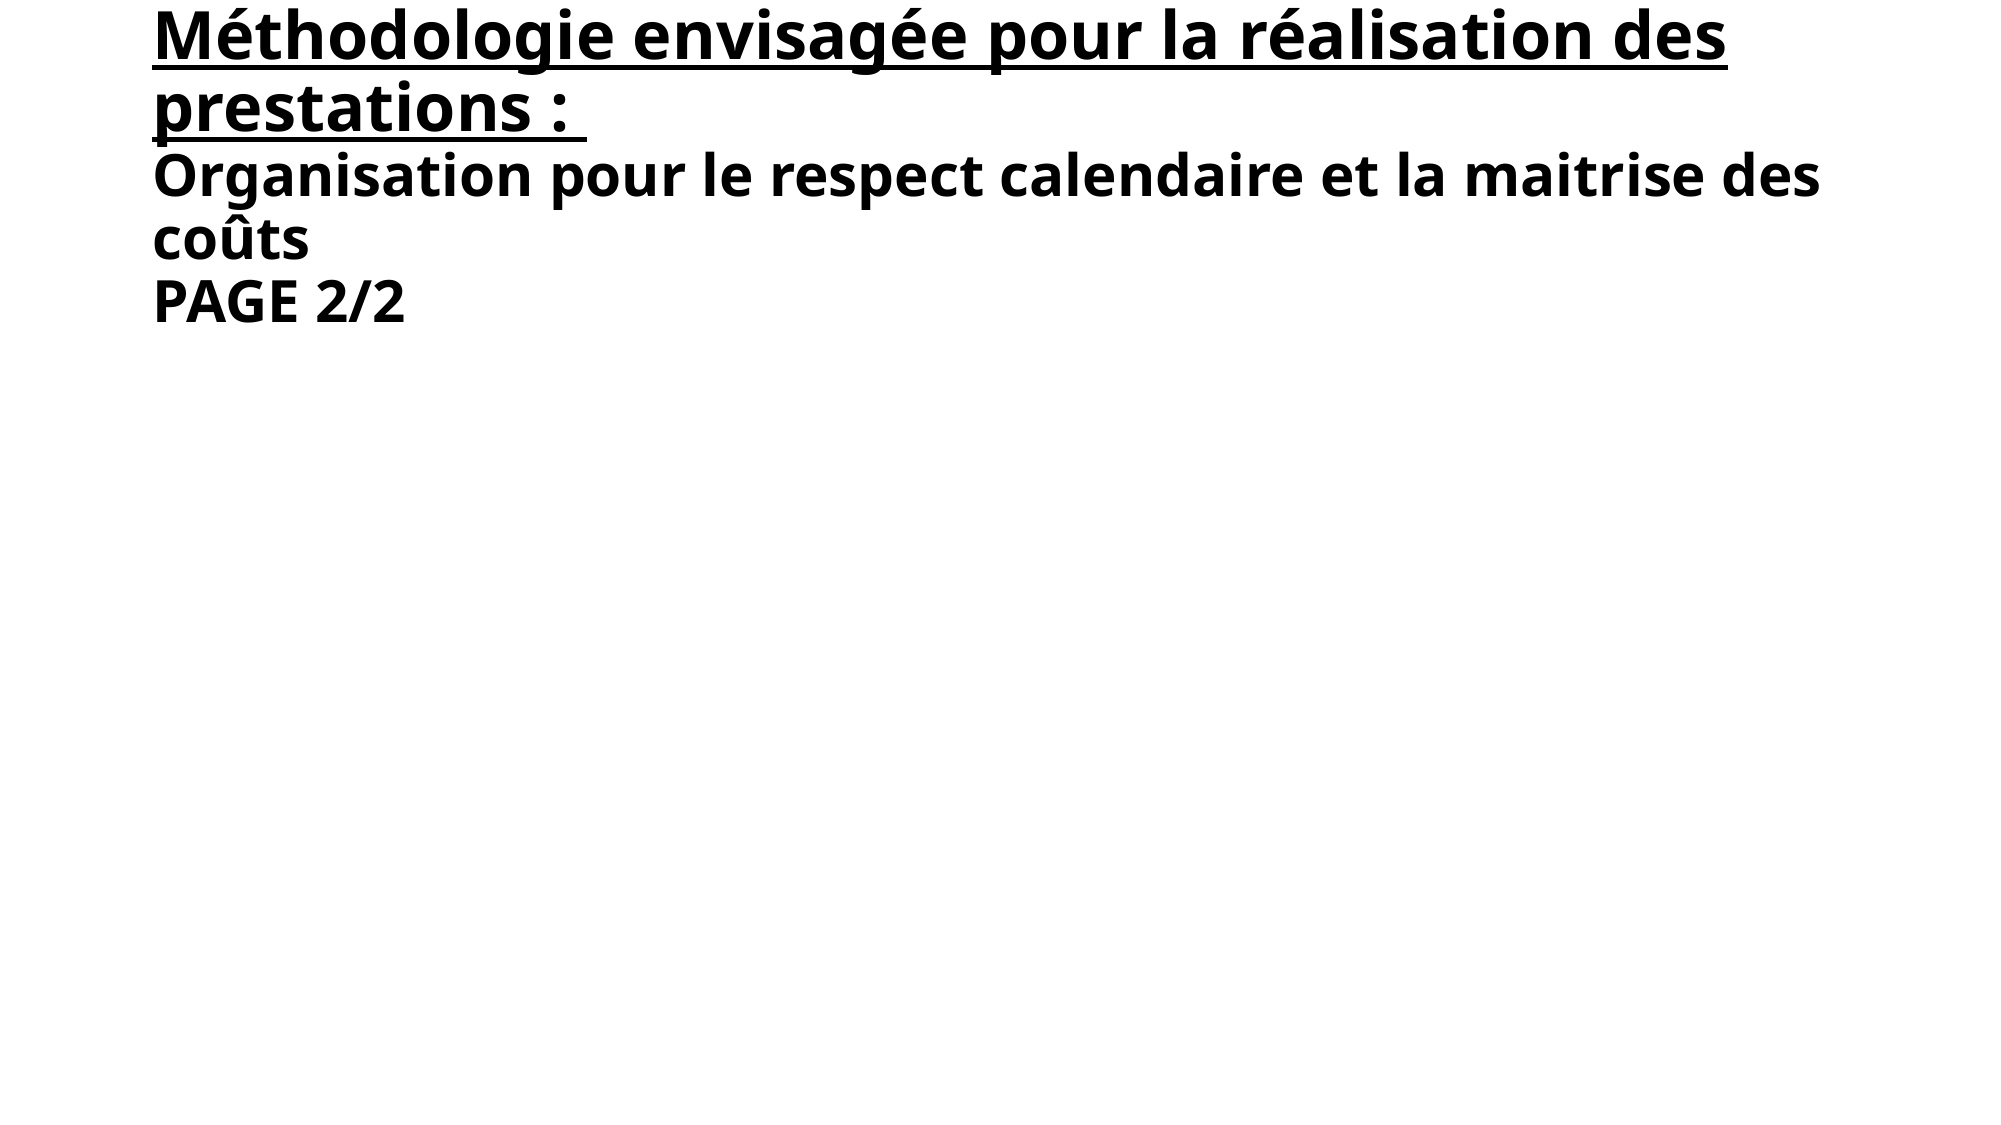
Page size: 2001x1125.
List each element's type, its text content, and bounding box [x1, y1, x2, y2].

title Méthodologie envisagée pour la réalisation des prestations : Organisation pour le respect calendaire et la maitrise des coûts PAGE 2/2 [137, 59, 1863, 278]
